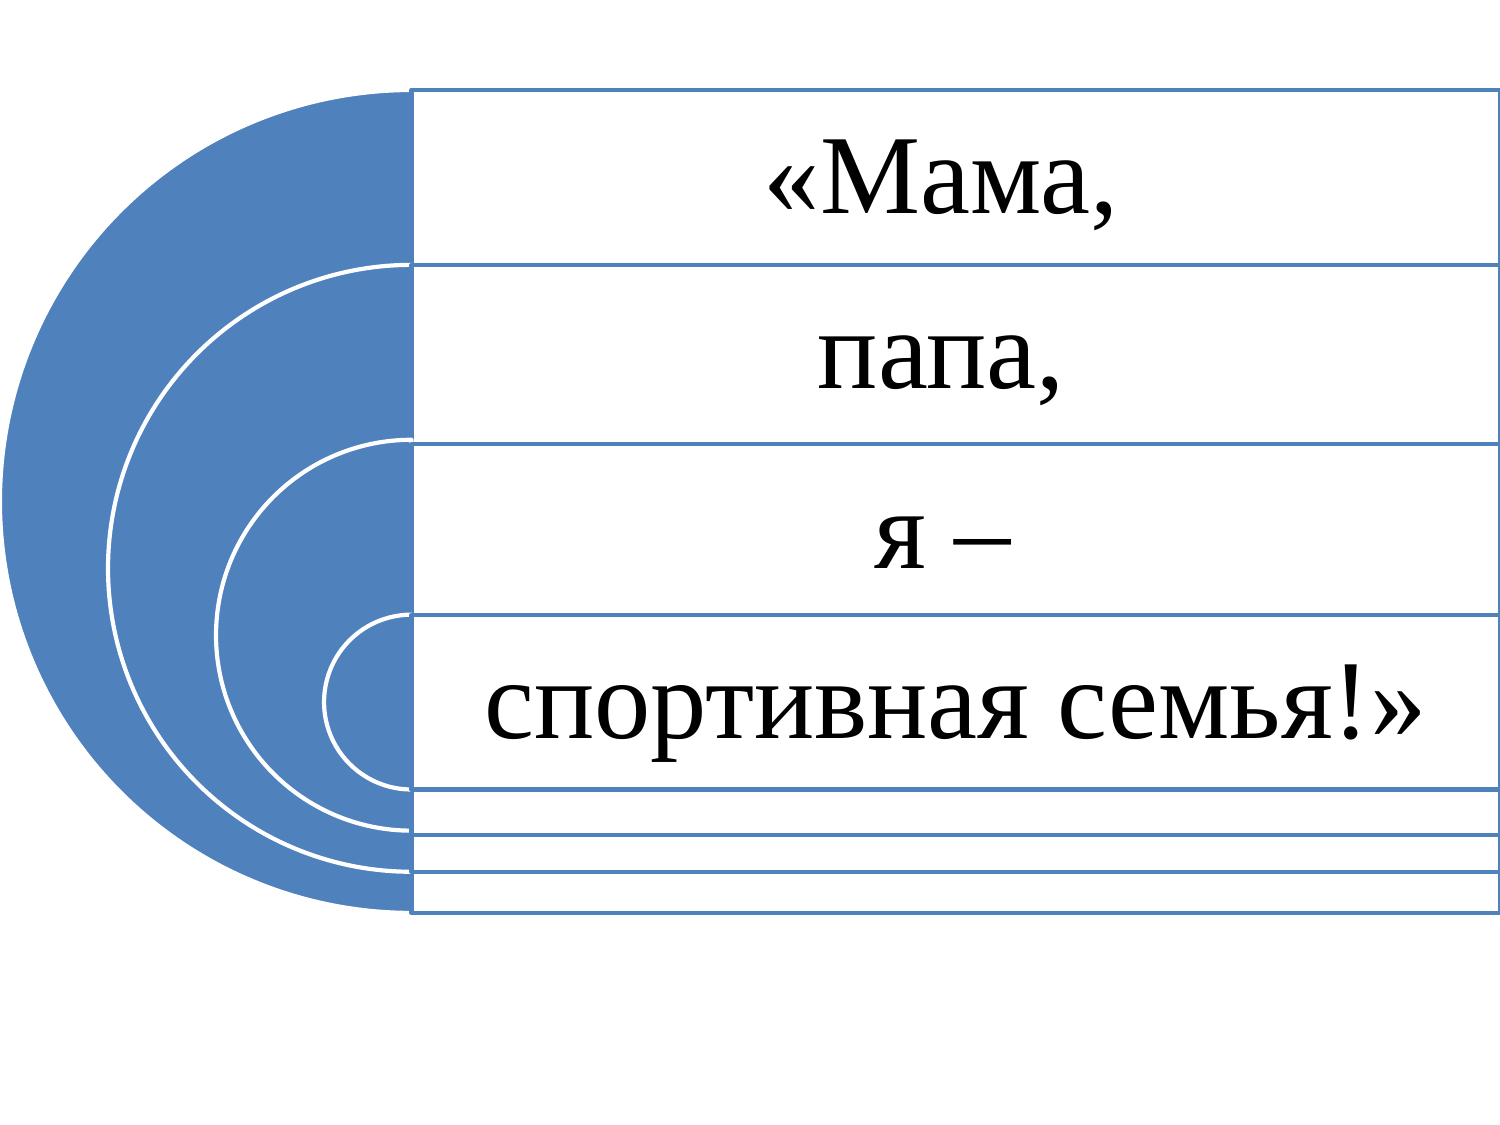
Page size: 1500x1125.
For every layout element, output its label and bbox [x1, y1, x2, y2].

text_box [0, 89, 1500, 914]
